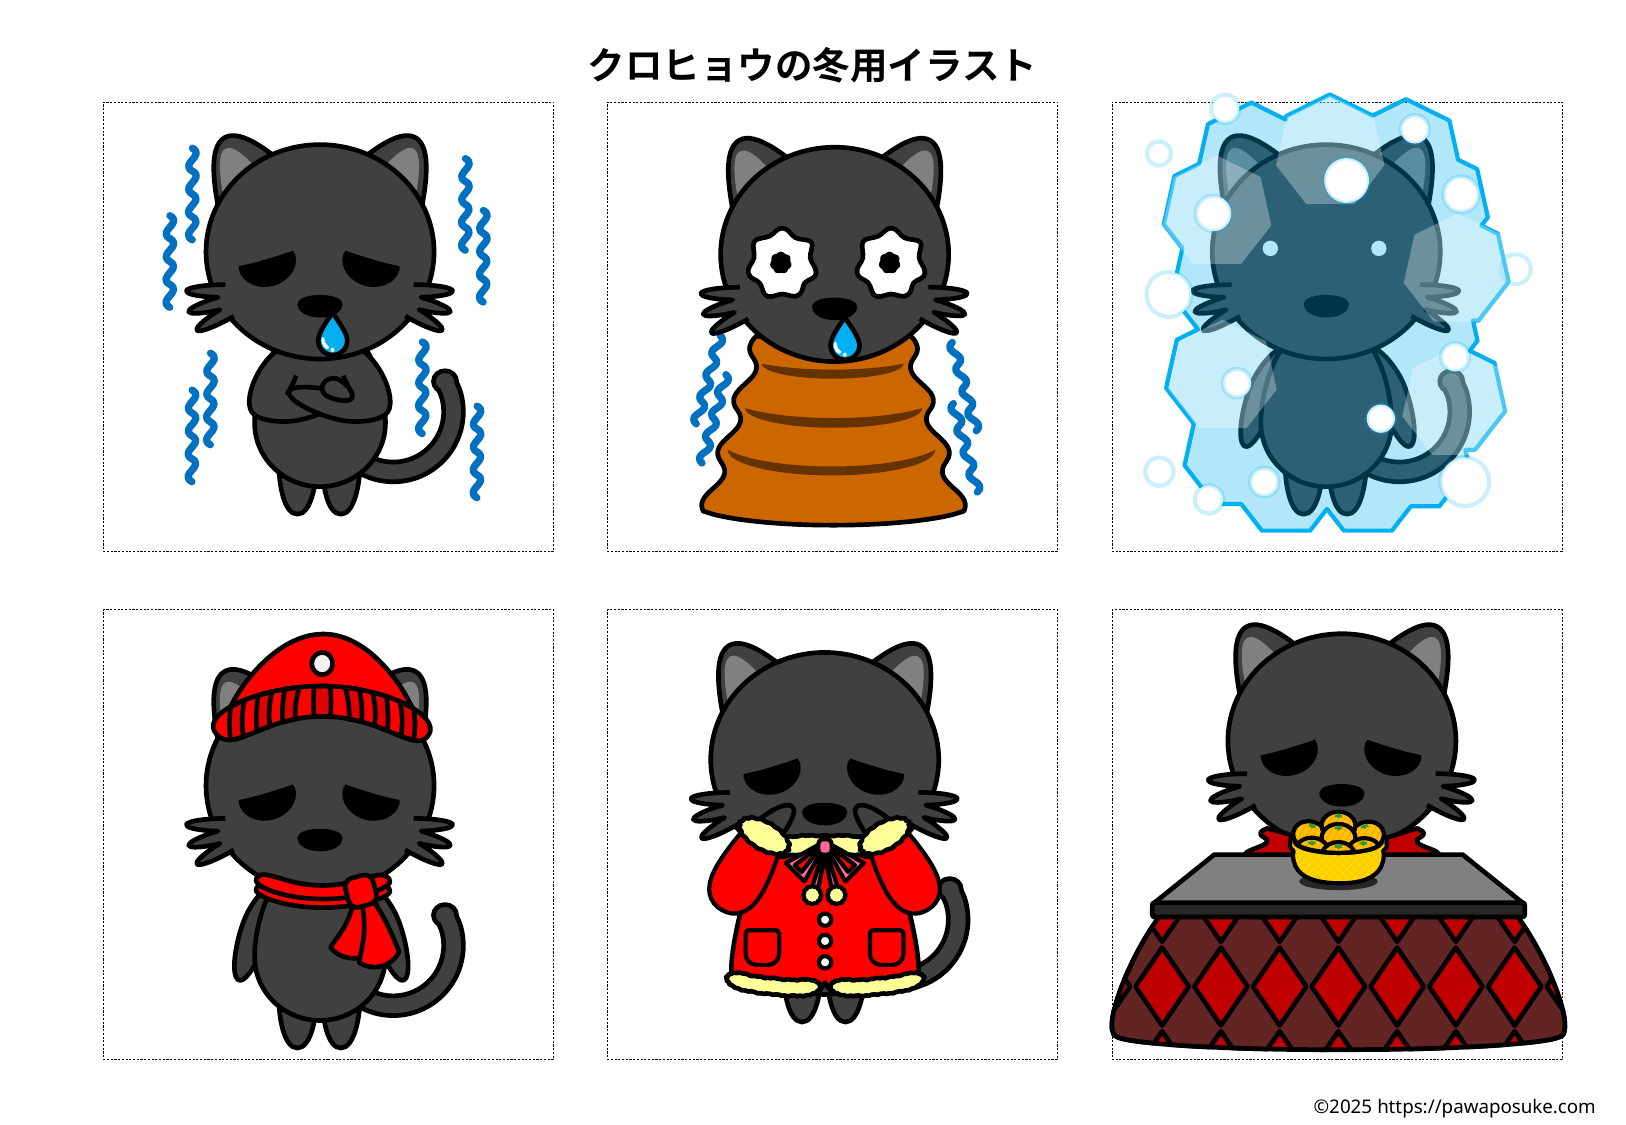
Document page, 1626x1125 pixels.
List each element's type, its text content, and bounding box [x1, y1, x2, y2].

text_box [1111, 622, 1566, 1050]
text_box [165, 133, 488, 515]
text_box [187, 633, 464, 1049]
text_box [692, 640, 969, 1023]
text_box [1144, 94, 1532, 531]
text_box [701, 135, 970, 526]
text_box クロヒョウの冬用イラスト [573, 34, 1052, 95]
